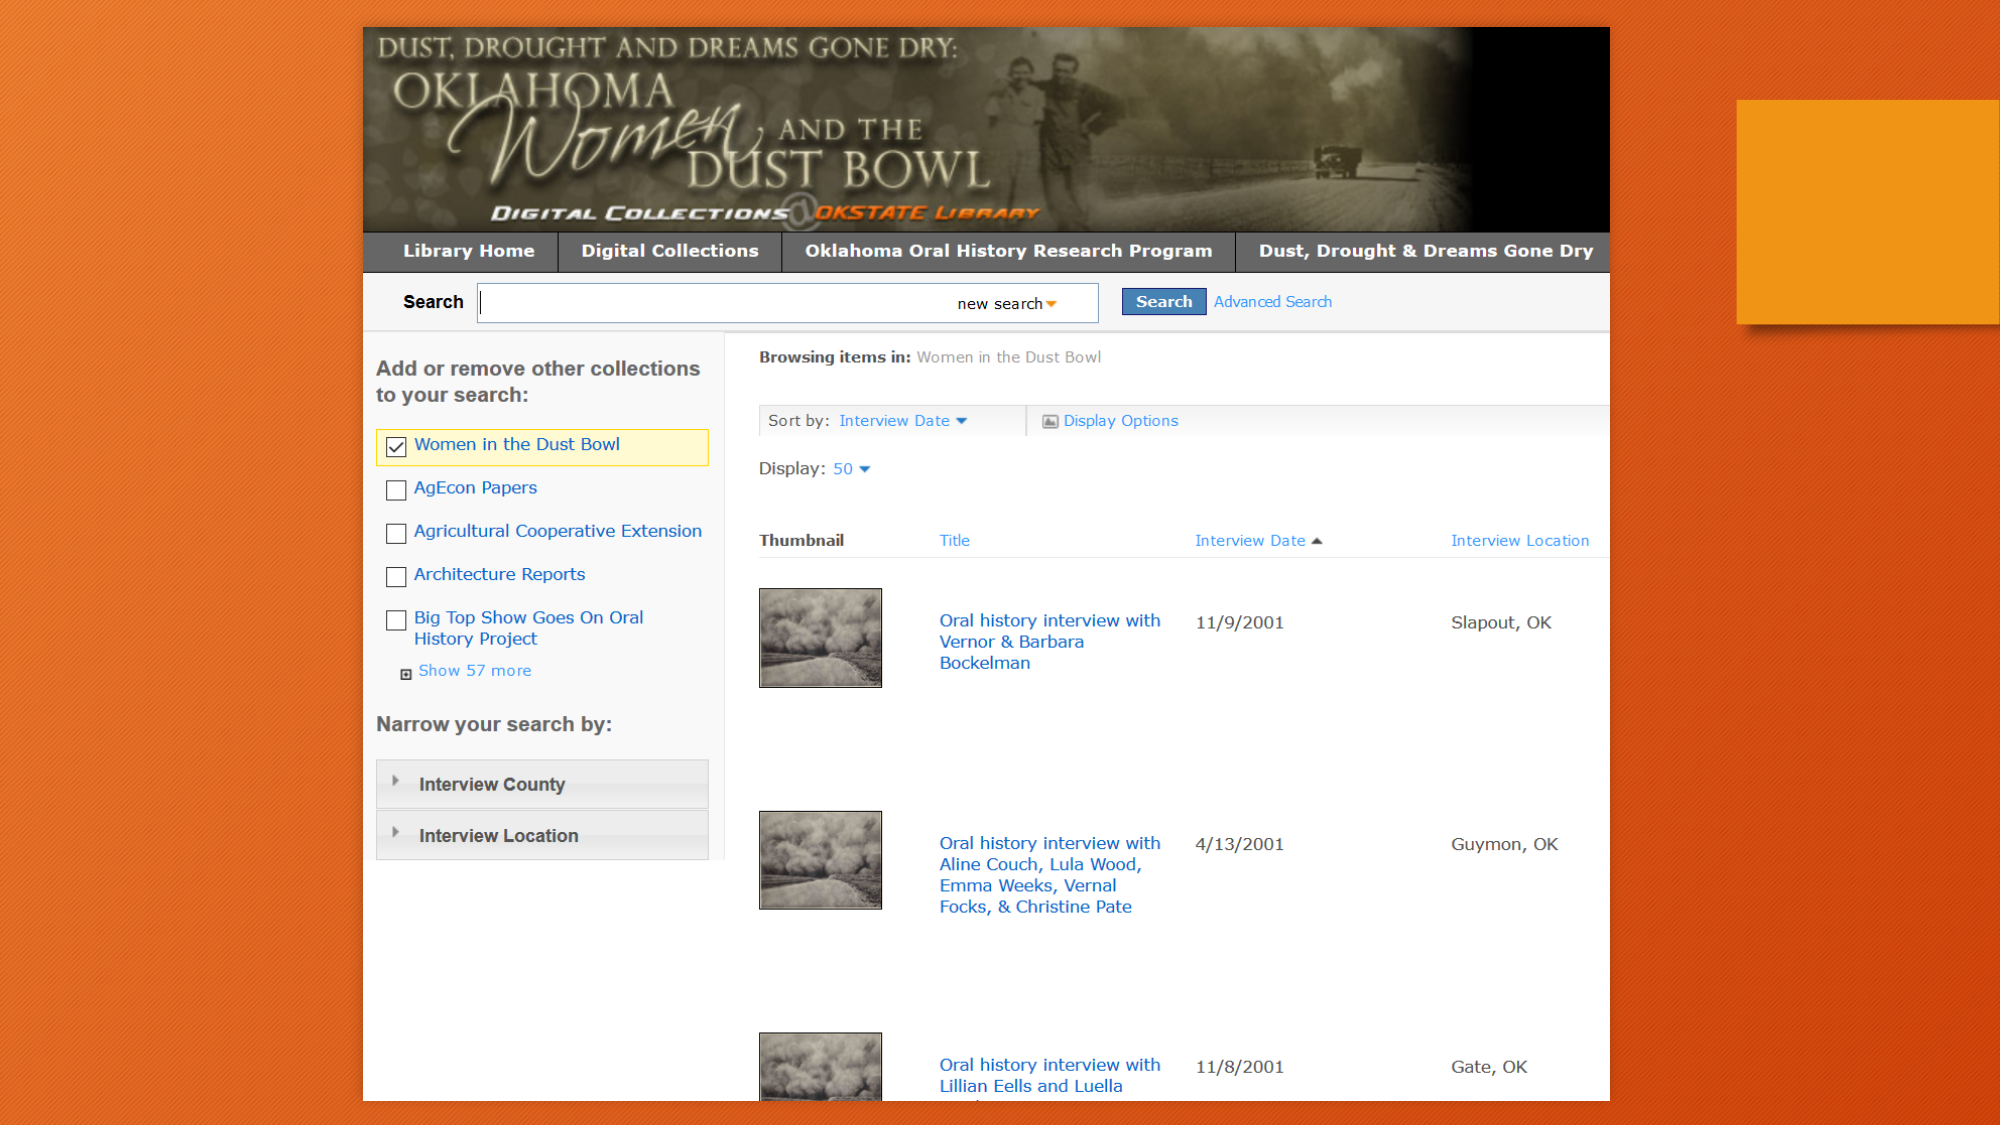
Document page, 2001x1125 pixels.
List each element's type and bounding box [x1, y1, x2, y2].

picture [363, 27, 1610, 1102]
picture [1736, 325, 2000, 347]
